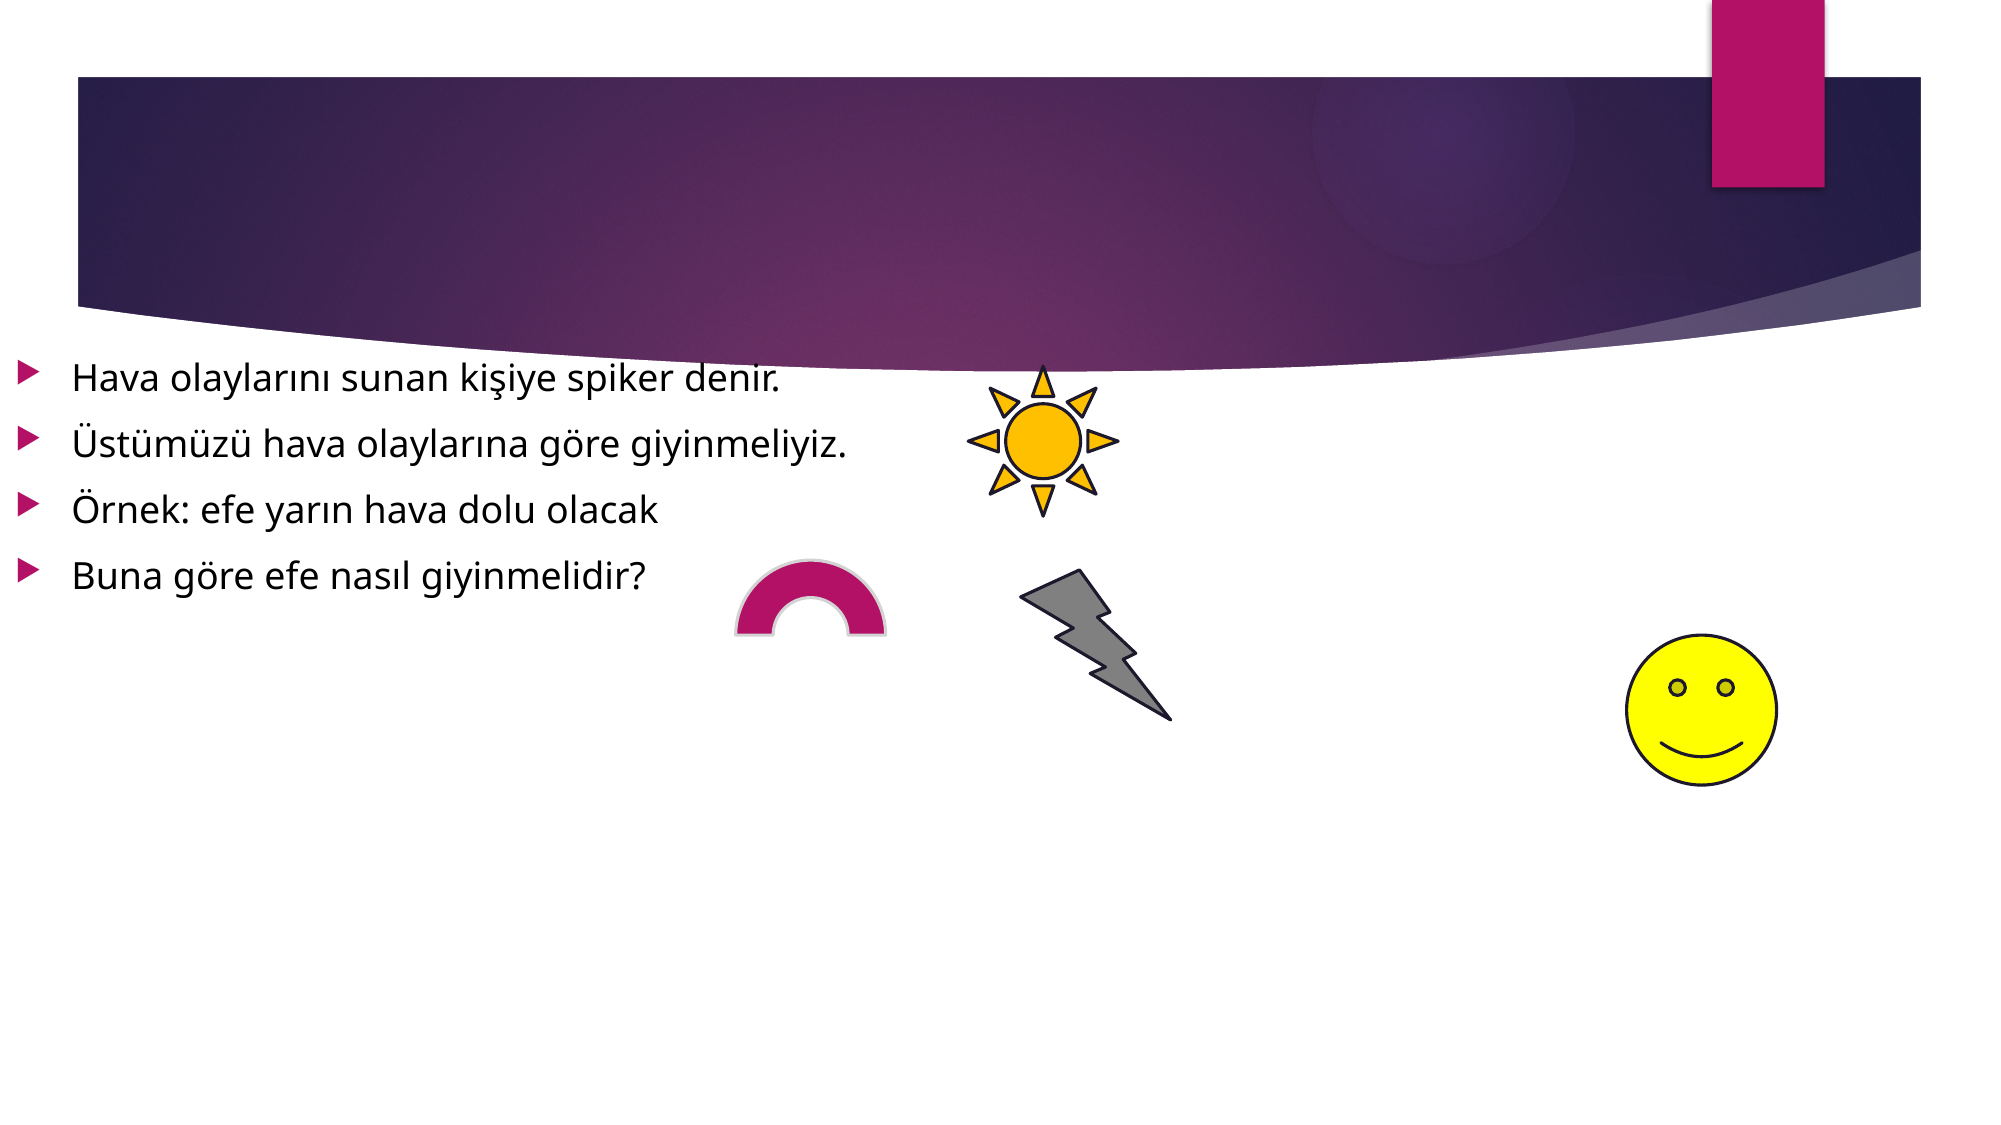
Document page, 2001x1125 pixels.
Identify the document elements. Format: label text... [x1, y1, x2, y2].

text_box [1065, 386, 1098, 419]
text_box [1030, 364, 1056, 399]
text_box [1065, 463, 1098, 496]
text_box [1019, 568, 1172, 722]
text_box [1625, 633, 1779, 787]
text_box [988, 463, 1021, 496]
list Hava olaylarını sunan kişiye spiker denir. Üstümüzü hava olaylarına göre giyinmeliyiz. Örnek: efe yarın hava dolu olacak Buna göre efe nasıl giyinmelidir? [0, 346, 2000, 1074]
text_box [1004, 402, 1083, 481]
text_box [734, 558, 888, 637]
text_box [1086, 428, 1120, 454]
text_box [966, 428, 1000, 454]
text_box [988, 386, 1021, 419]
text_box [1030, 484, 1056, 518]
